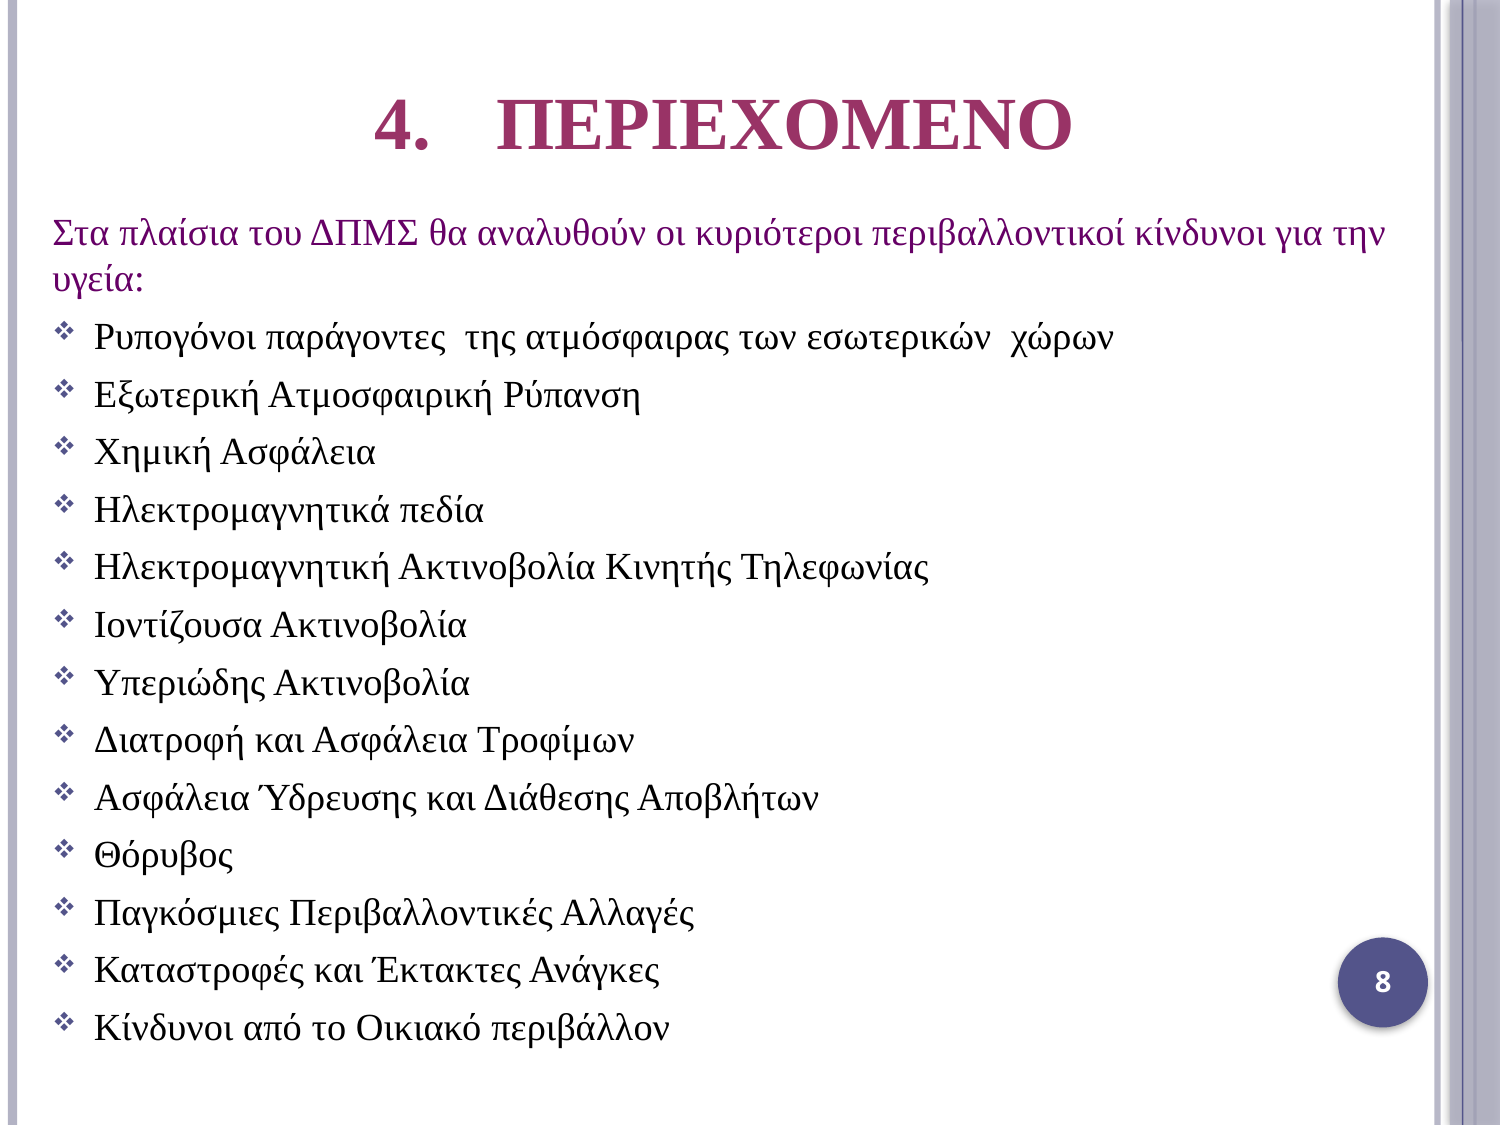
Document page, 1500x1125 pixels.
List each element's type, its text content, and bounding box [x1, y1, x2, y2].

slide_number 8 [1425, 940, 1434, 1027]
title ΠΕΡΙΕΧΟΜΕΝΟ [62, 45, 1388, 200]
list Στα πλαίσια του ΔΠΜΣ θα αναλυθούν οι κυριότεροι περιβαλλοντικοί κίνδυνοι για την υγεία: Ρυπογόνοι παράγοντες της ατμόσφαιρας των εσωτερικών χώρων Εξωτερική Ατμοσφαιρική Ρύπανση Χημική Ασφάλεια Ηλεκτρομαγνητικά πεδία Ηλεκτρομαγνητική Ακτινοβολία Κινητής Τηλεφωνίας Ιοντίζουσα Ακτινοβολία Υπεριώδης Ακτινοβολία Διατροφή και Ασφάλεια Τροφίμων Ασφάλεια Ύδρευσης και Διάθεσης Αποβλήτων Θόρυβος Παγκόσμιες Περιβαλλοντικές Αλλαγές Καταστροφές και Έκτακτες Ανάγκες Κίνδυνοι από το Οικιακό περιβάλλον [37, 200, 1425, 1062]
